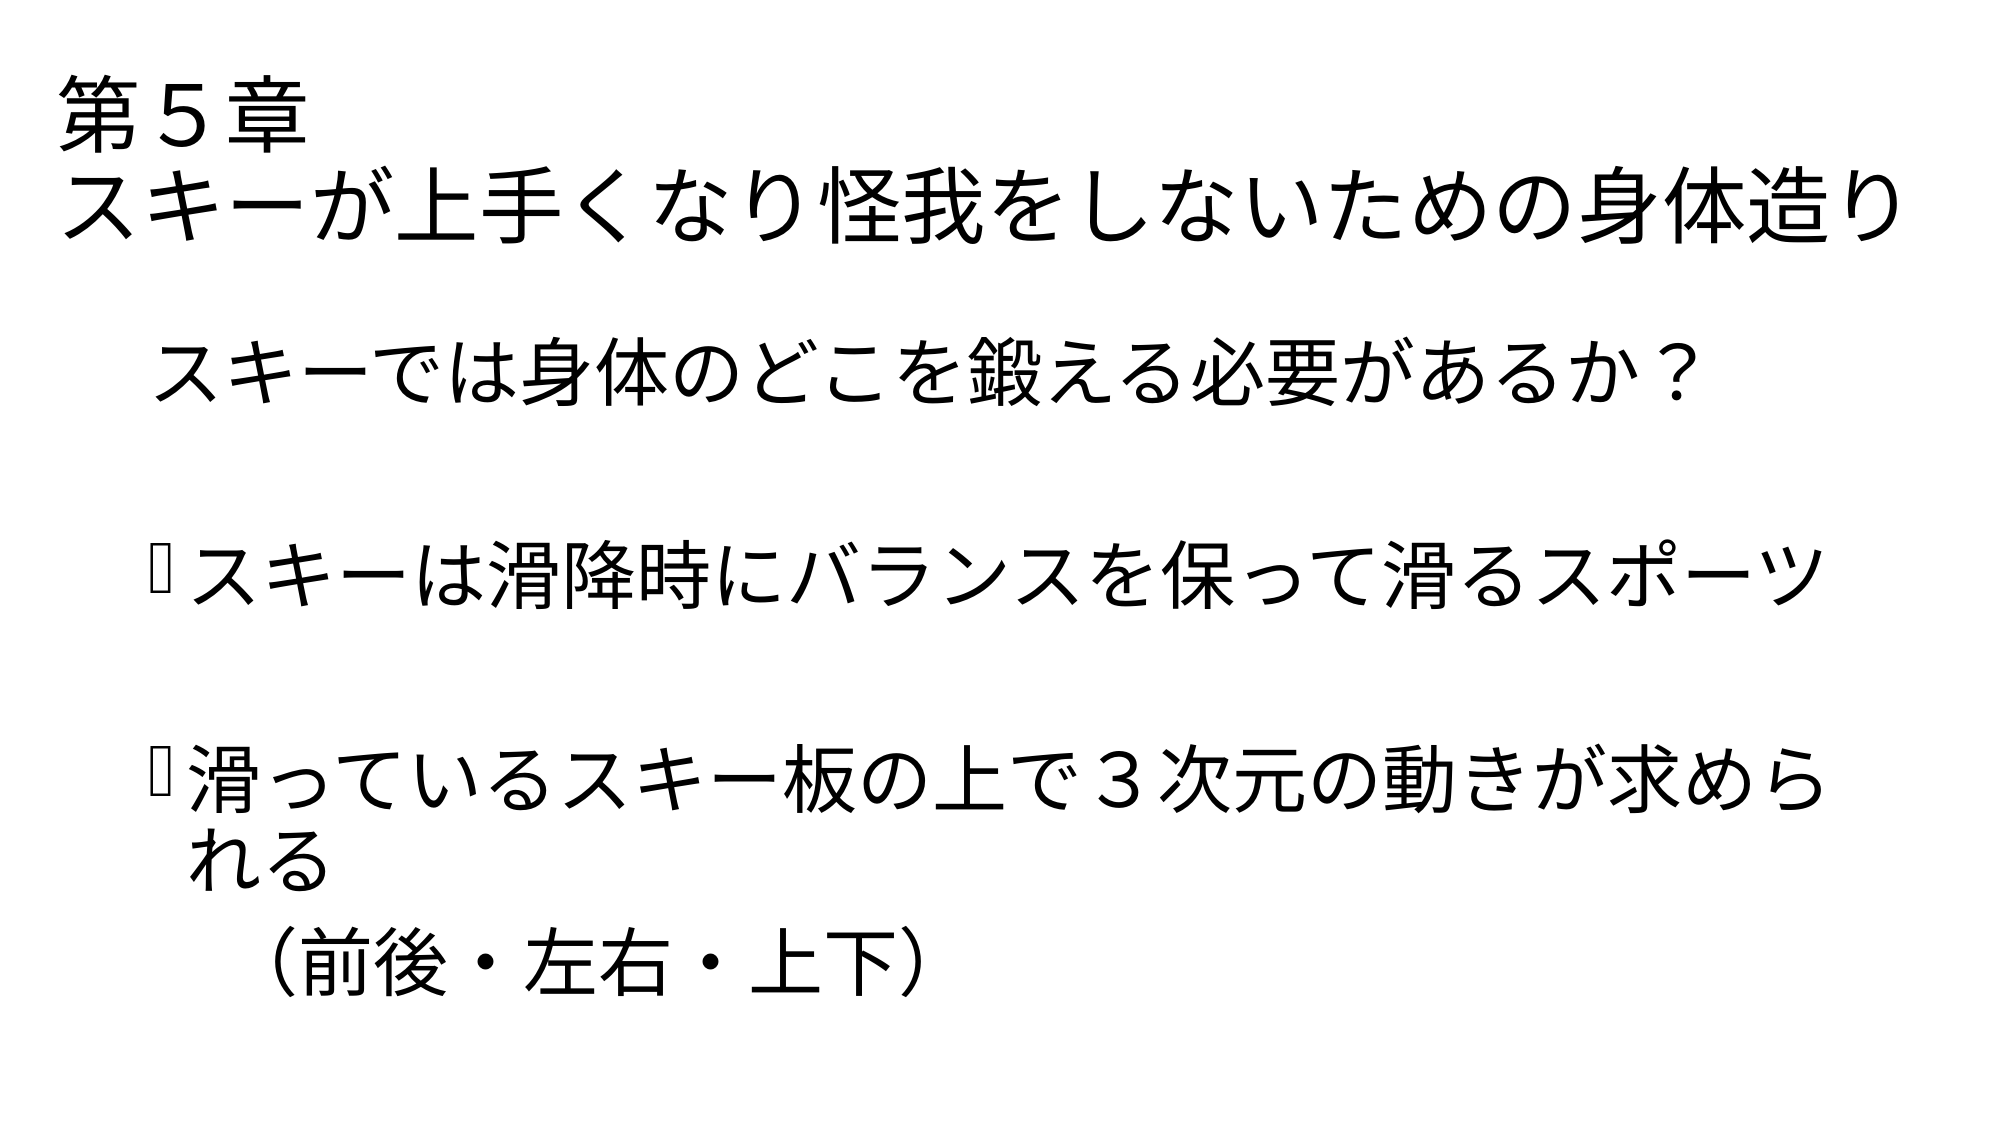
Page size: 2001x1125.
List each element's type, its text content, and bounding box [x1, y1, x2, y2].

list スキーでは身体のどこを鍛える必要があるか？ スキーは滑降時にバランスを保って滑るスポーツ 滑っているスキー板の上で３次元の動きが求められる （前後・左右・上下） [134, 328, 1891, 1062]
title 第５章 スキーが上手くなり怪我をしないための身体造り [41, 63, 1937, 267]
